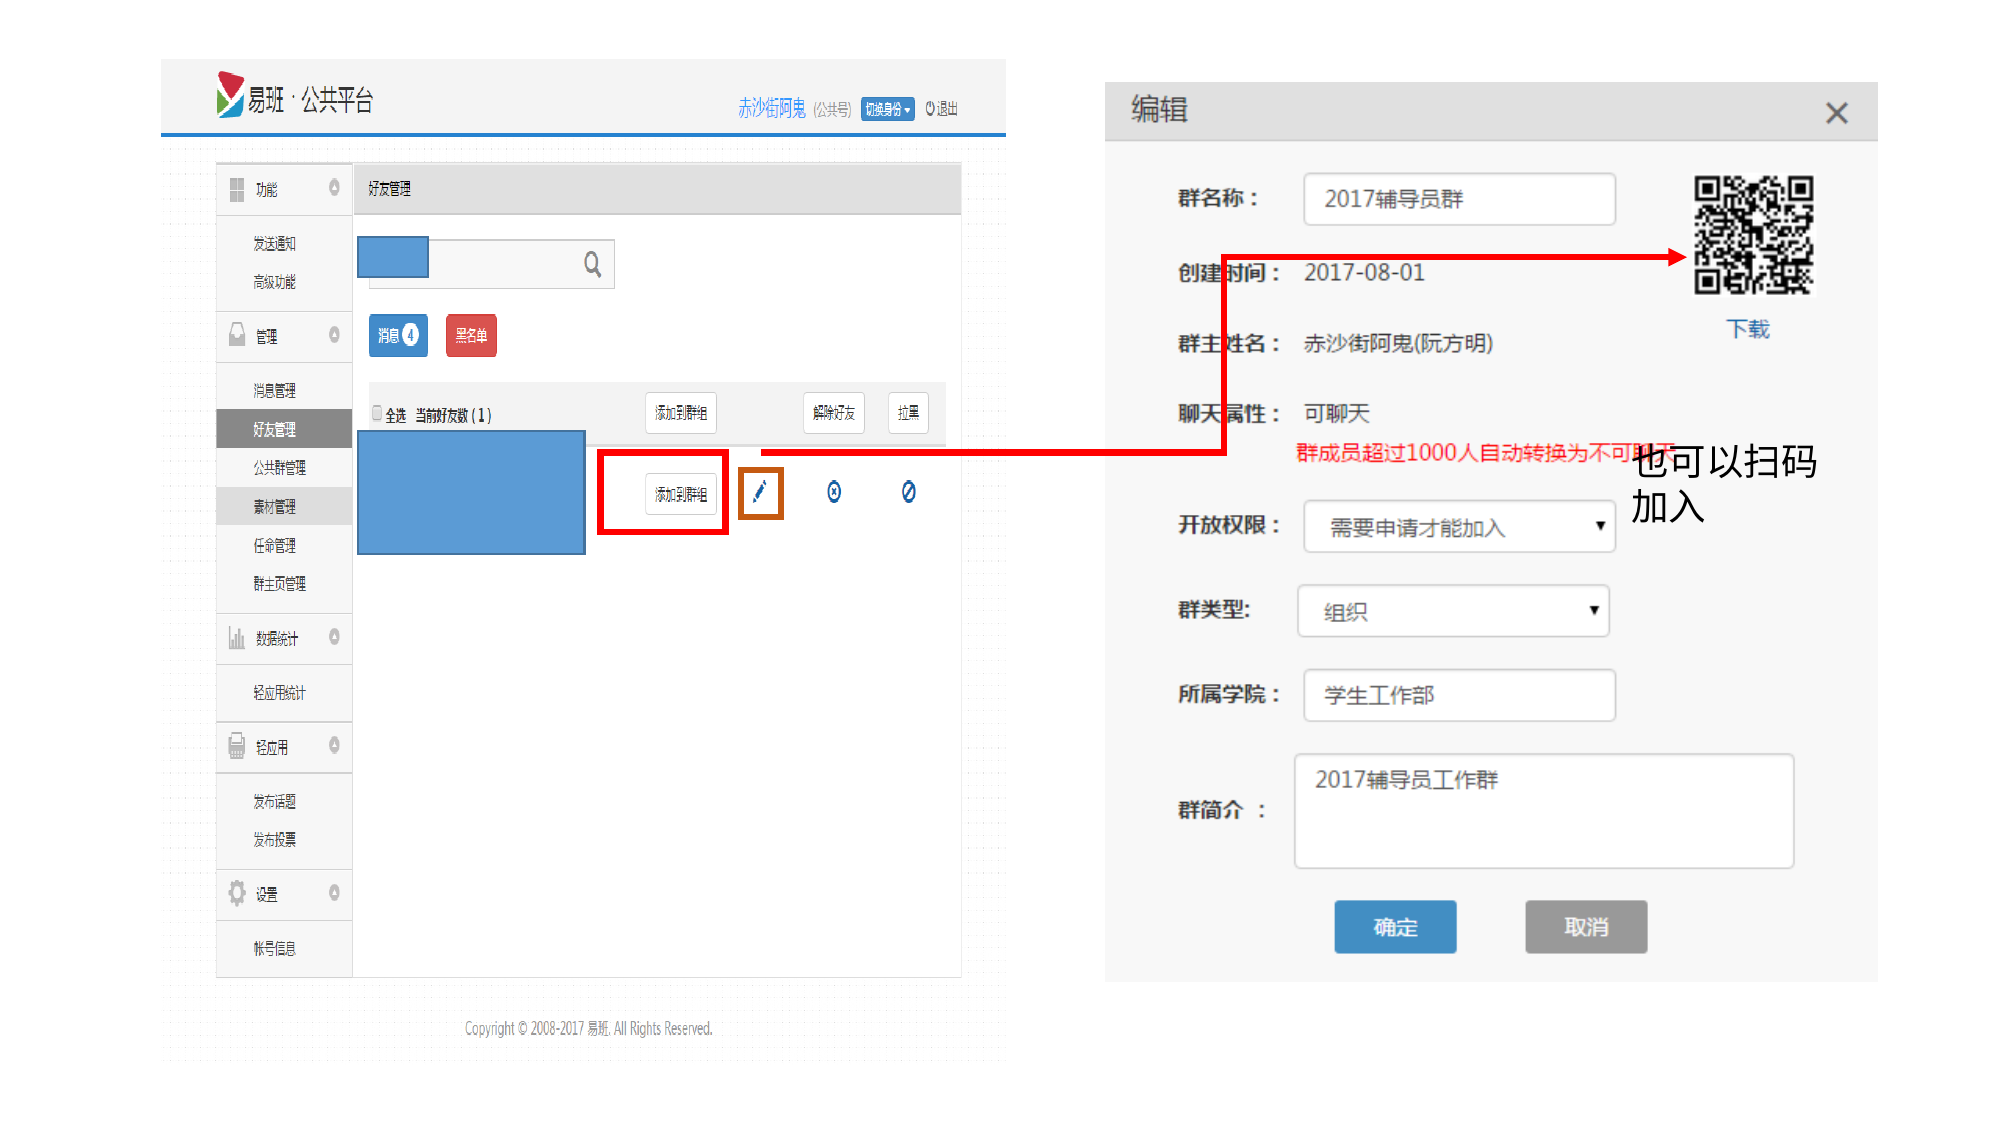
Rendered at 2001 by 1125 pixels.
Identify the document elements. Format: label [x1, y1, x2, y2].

list [161, 59, 1006, 1065]
text_box [760, 257, 1688, 453]
picture [1105, 82, 1878, 982]
